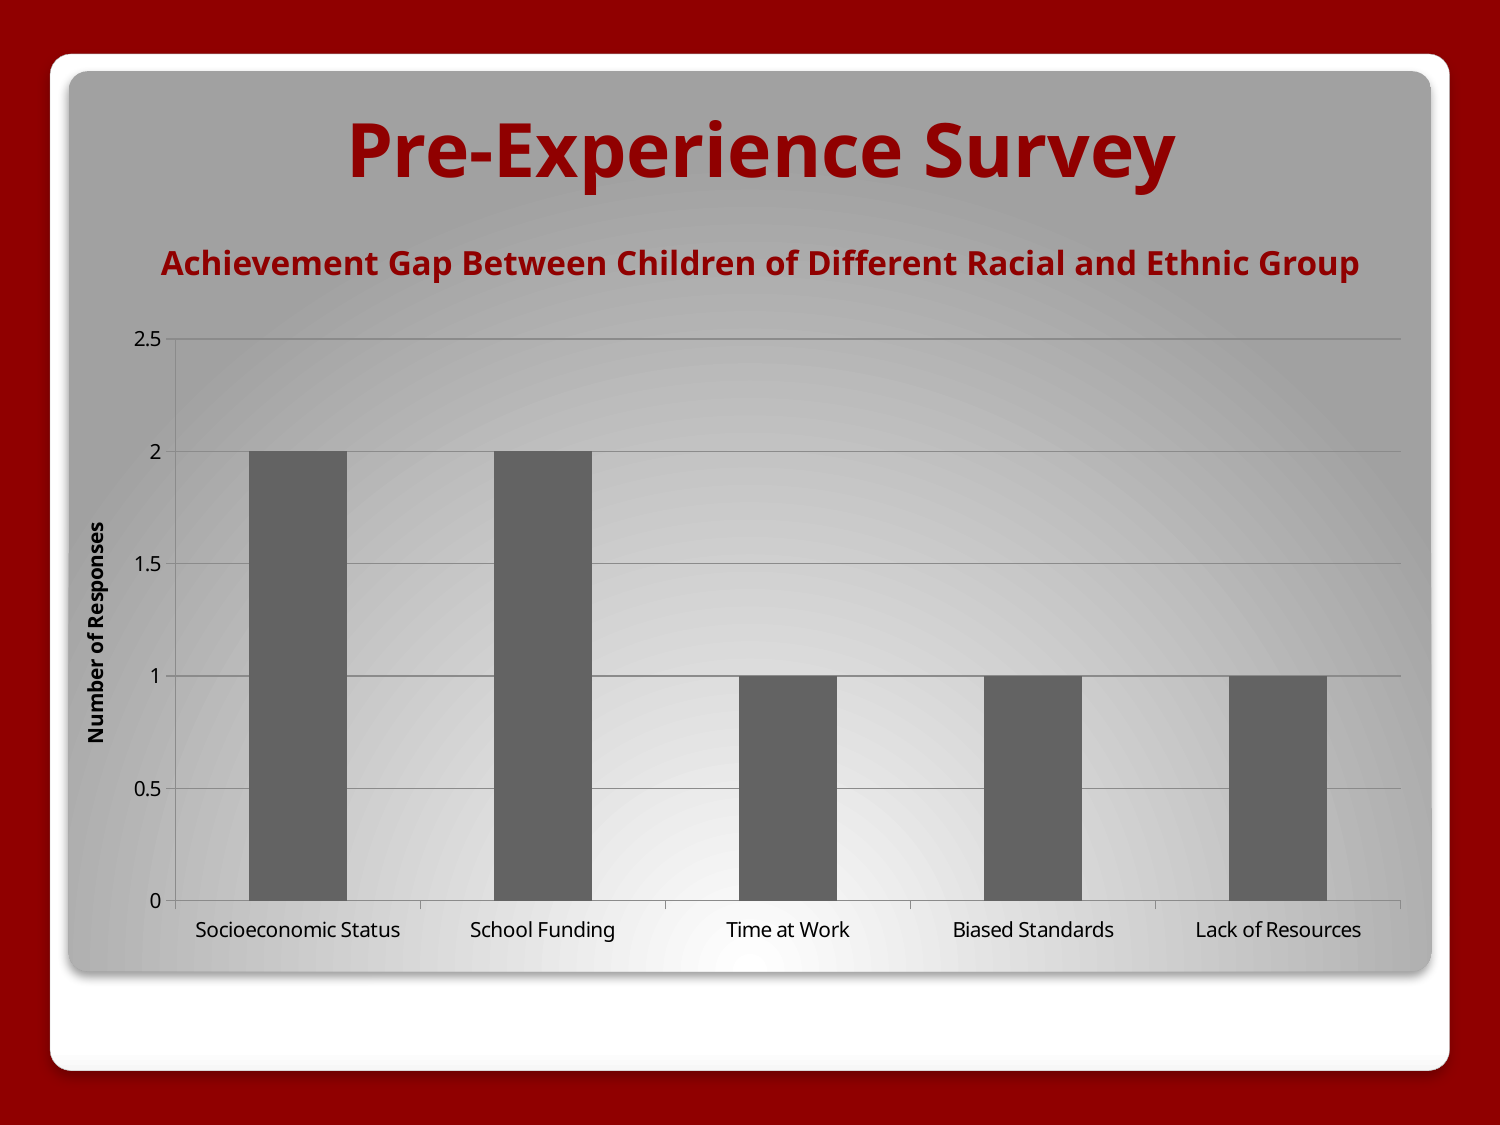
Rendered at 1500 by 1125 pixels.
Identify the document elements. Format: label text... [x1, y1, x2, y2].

list Pre-Experience Survey Achievement Gap Between Children of Different Racial and Ethnic Group [82, 86, 1426, 326]
chart [74, 324, 1413, 1026]
